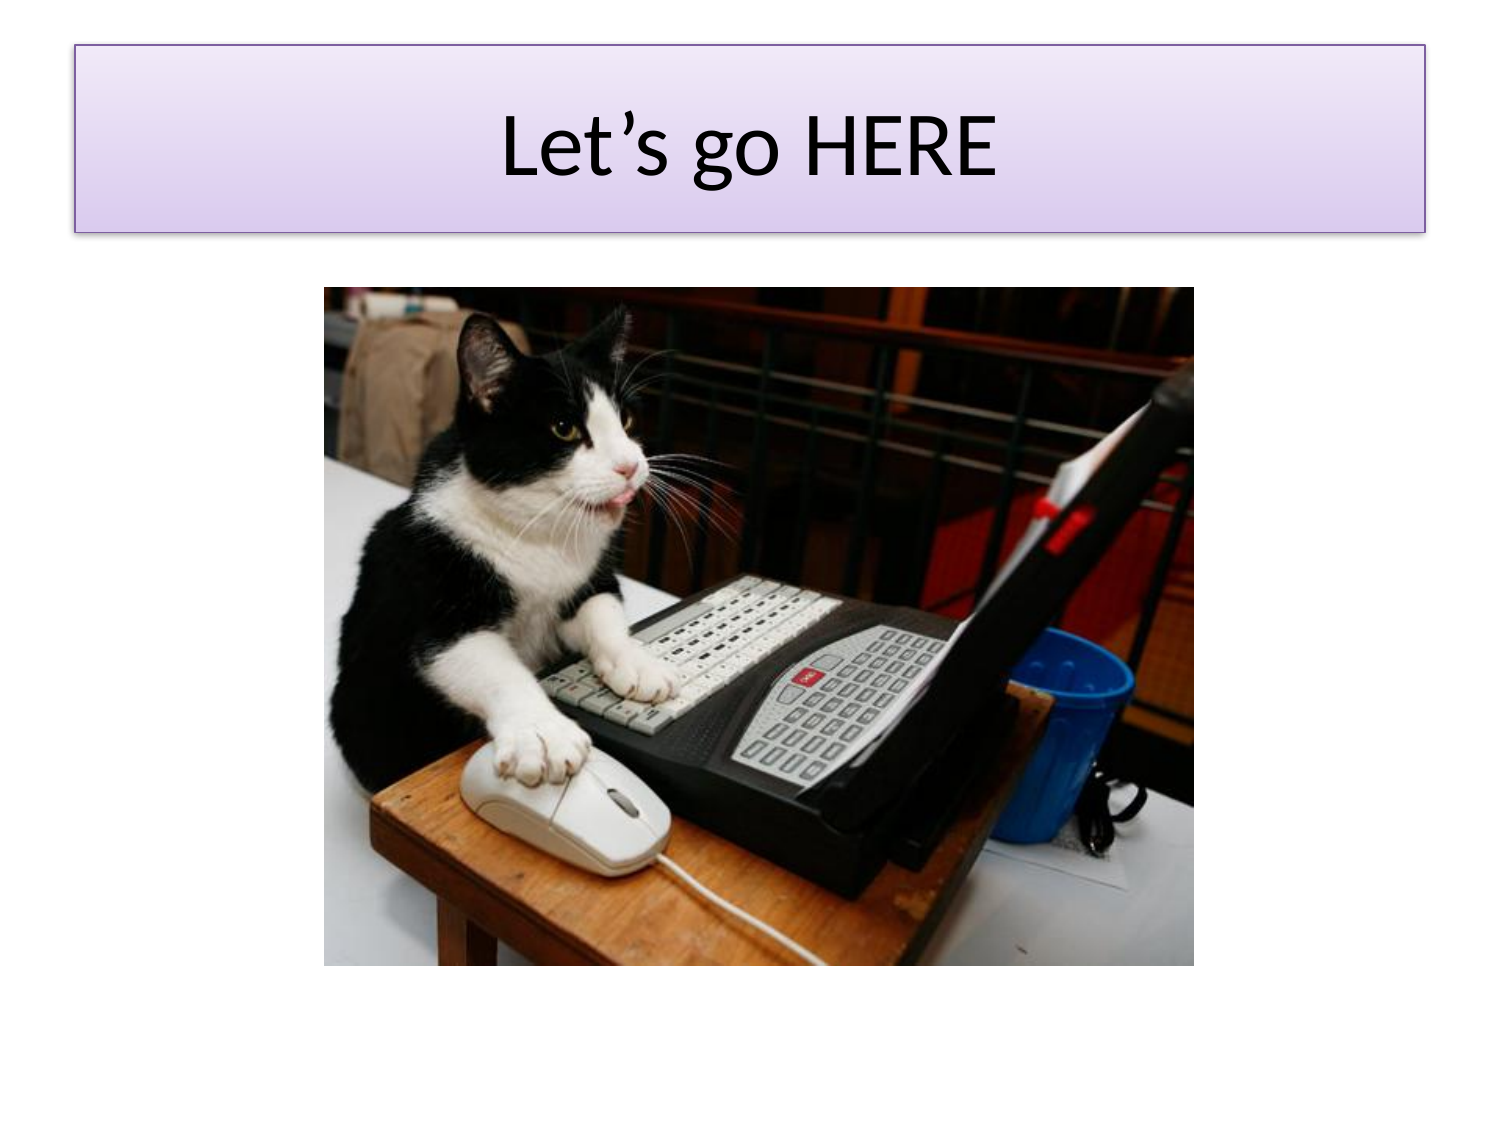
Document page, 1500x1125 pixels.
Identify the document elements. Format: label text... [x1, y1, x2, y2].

title Let’s go HERE [74, 44, 1426, 233]
picture [324, 287, 1194, 966]
